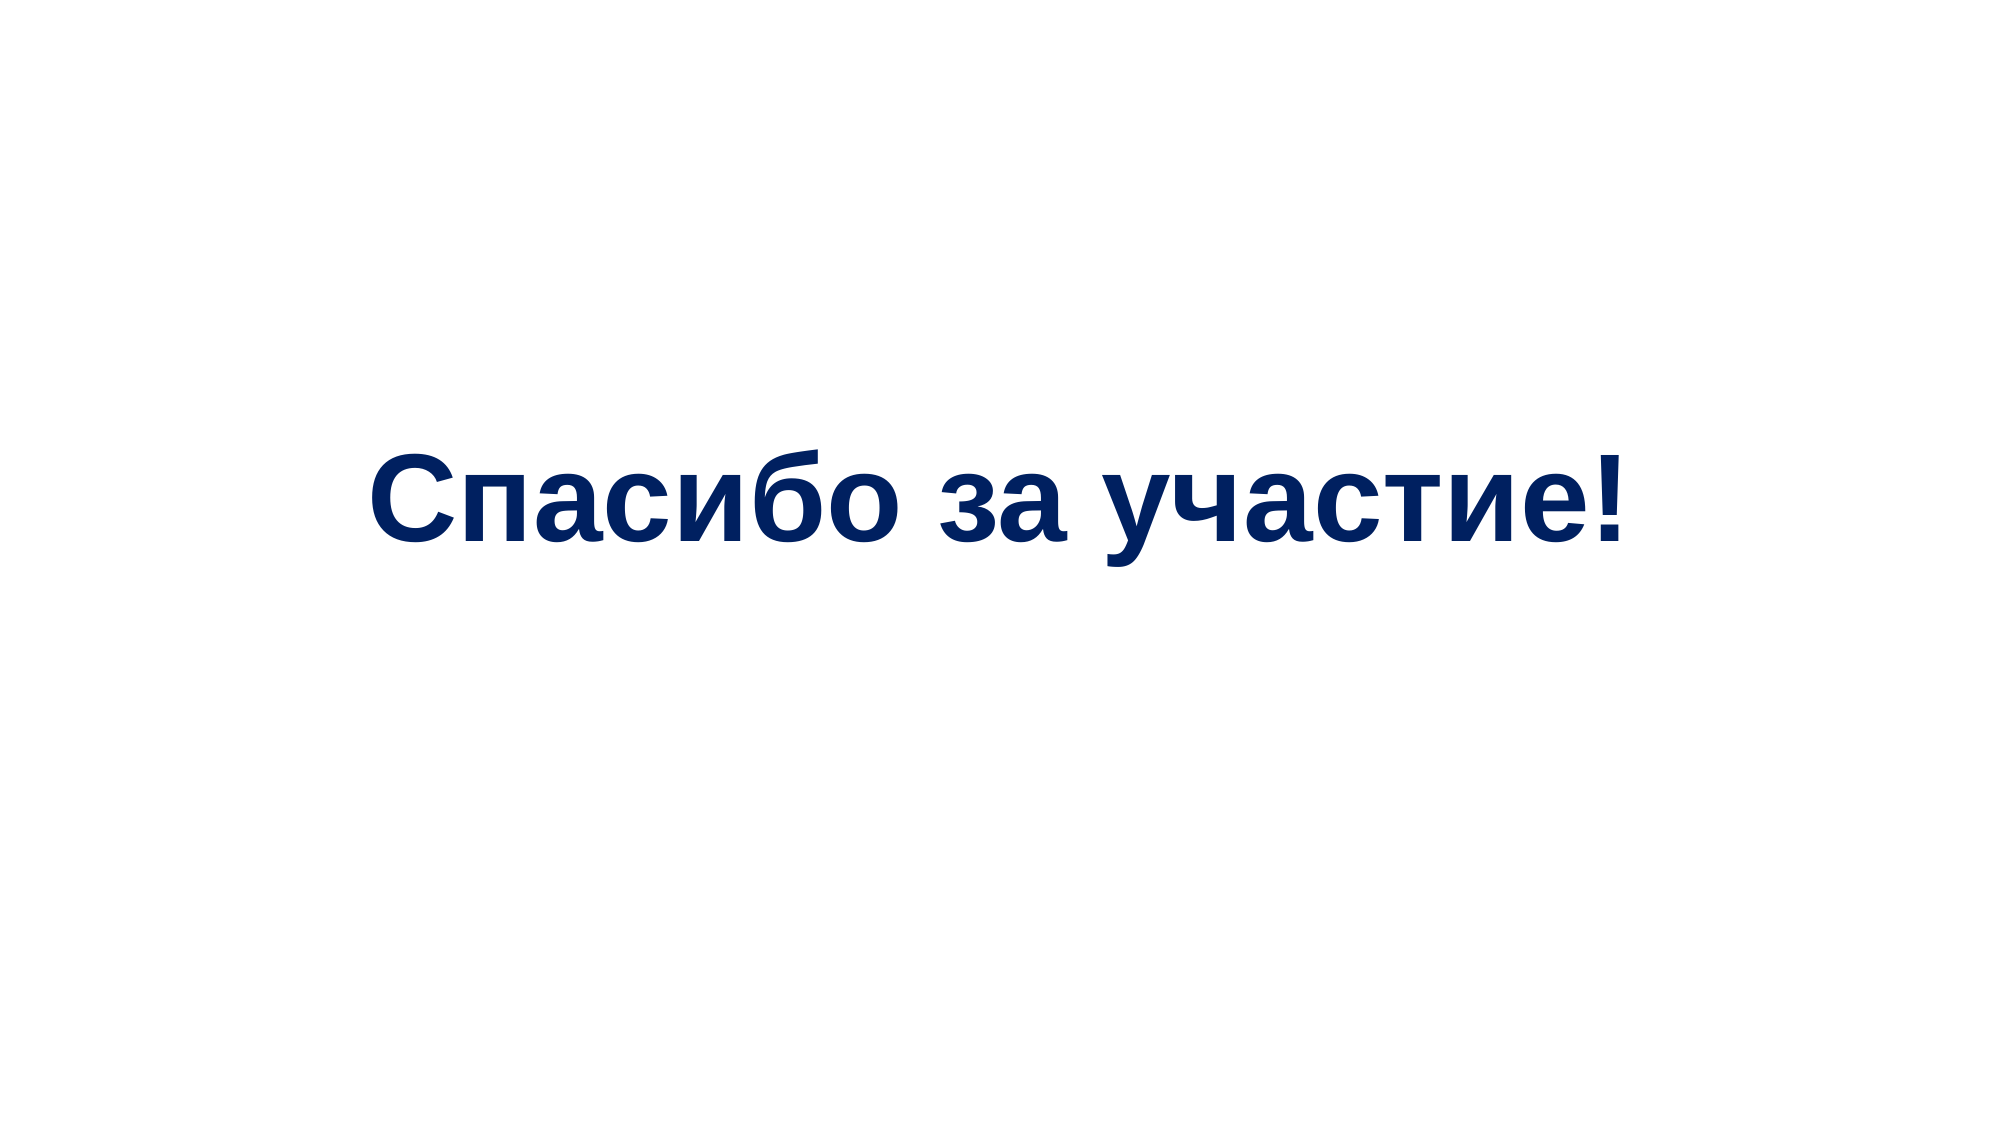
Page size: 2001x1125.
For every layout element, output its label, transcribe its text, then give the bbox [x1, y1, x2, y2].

title Спасибо за участие! [249, 184, 1750, 576]
